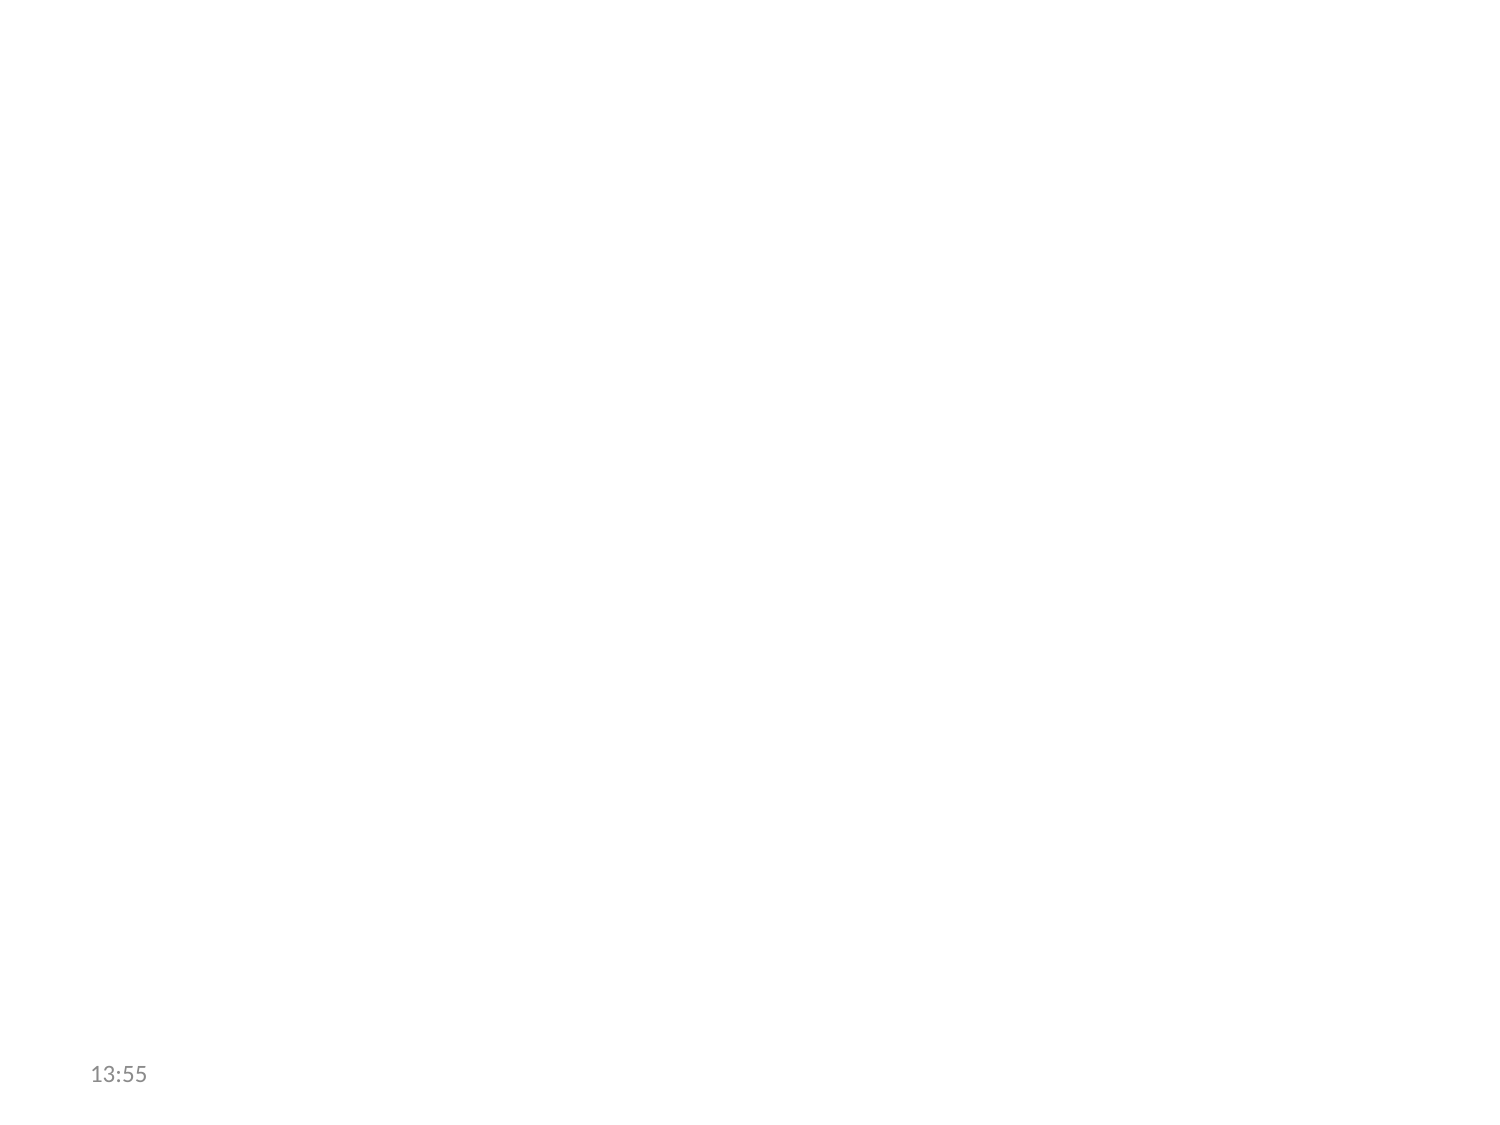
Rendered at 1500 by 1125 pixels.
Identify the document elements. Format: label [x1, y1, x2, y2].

slide_number [75, 1042, 425, 1103]
